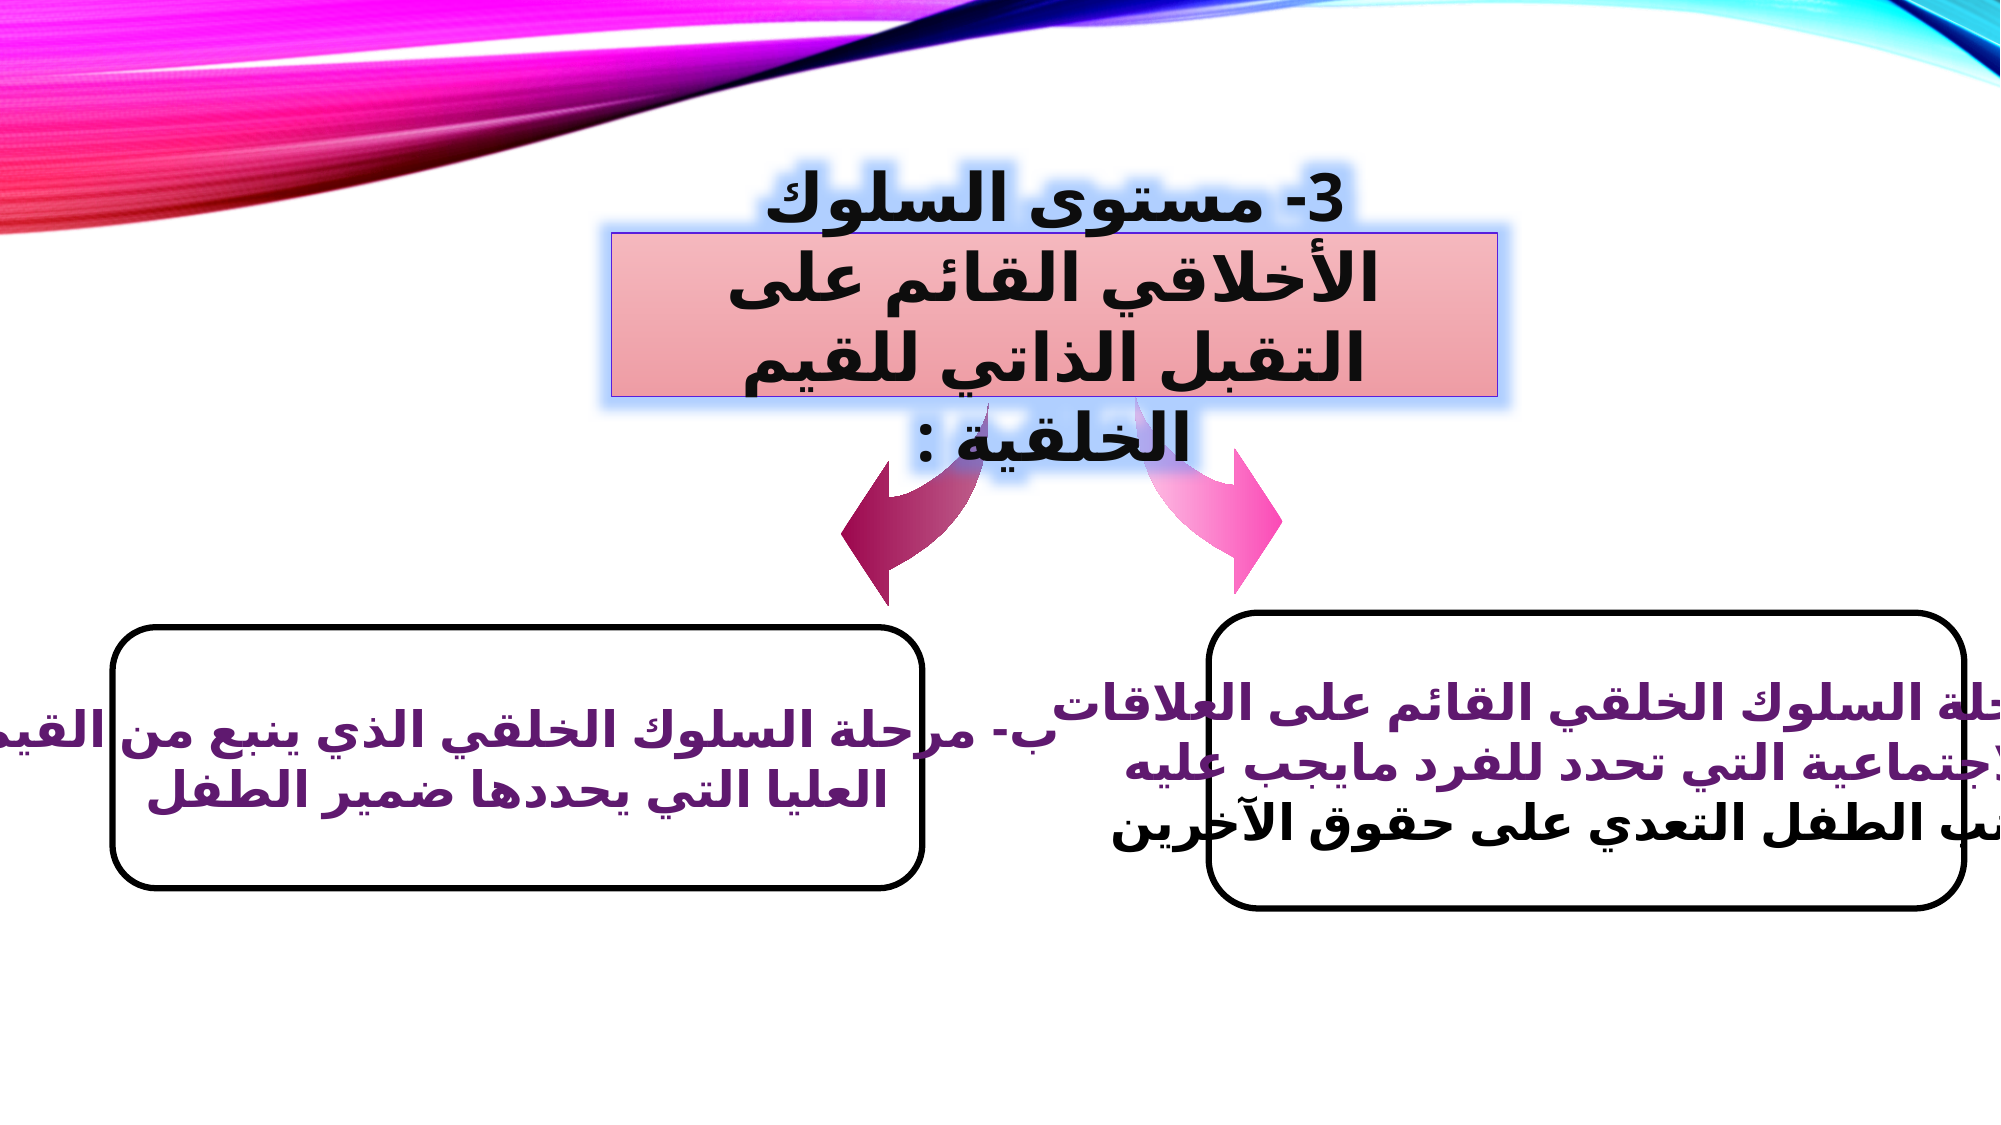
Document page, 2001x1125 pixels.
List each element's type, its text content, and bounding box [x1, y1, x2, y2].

text_box [1135, 419, 1283, 594]
picture [0, 0, 2000, 237]
picture [1910, 0, 2000, 45]
text_box ب- مرحلة السلوك الخلقي الذي ينبع من القيم العليا التي يحددها ضمير الطفل [112, 627, 923, 889]
text_box 3- مستوى السلوك الأخلاقي القائم على التقبل الذاتي للقيم الخلقية : [611, 232, 1498, 397]
text_box [840, 419, 989, 607]
picture [1890, 0, 2000, 75]
text_box أ- مرحلة السلوك الخلقي القائم على العلاقات الاجتماعية التي تحدد للفرد مايجب عليه يتجنب الطفل التعدي على حقوق الآخرين [1208, 612, 1965, 909]
